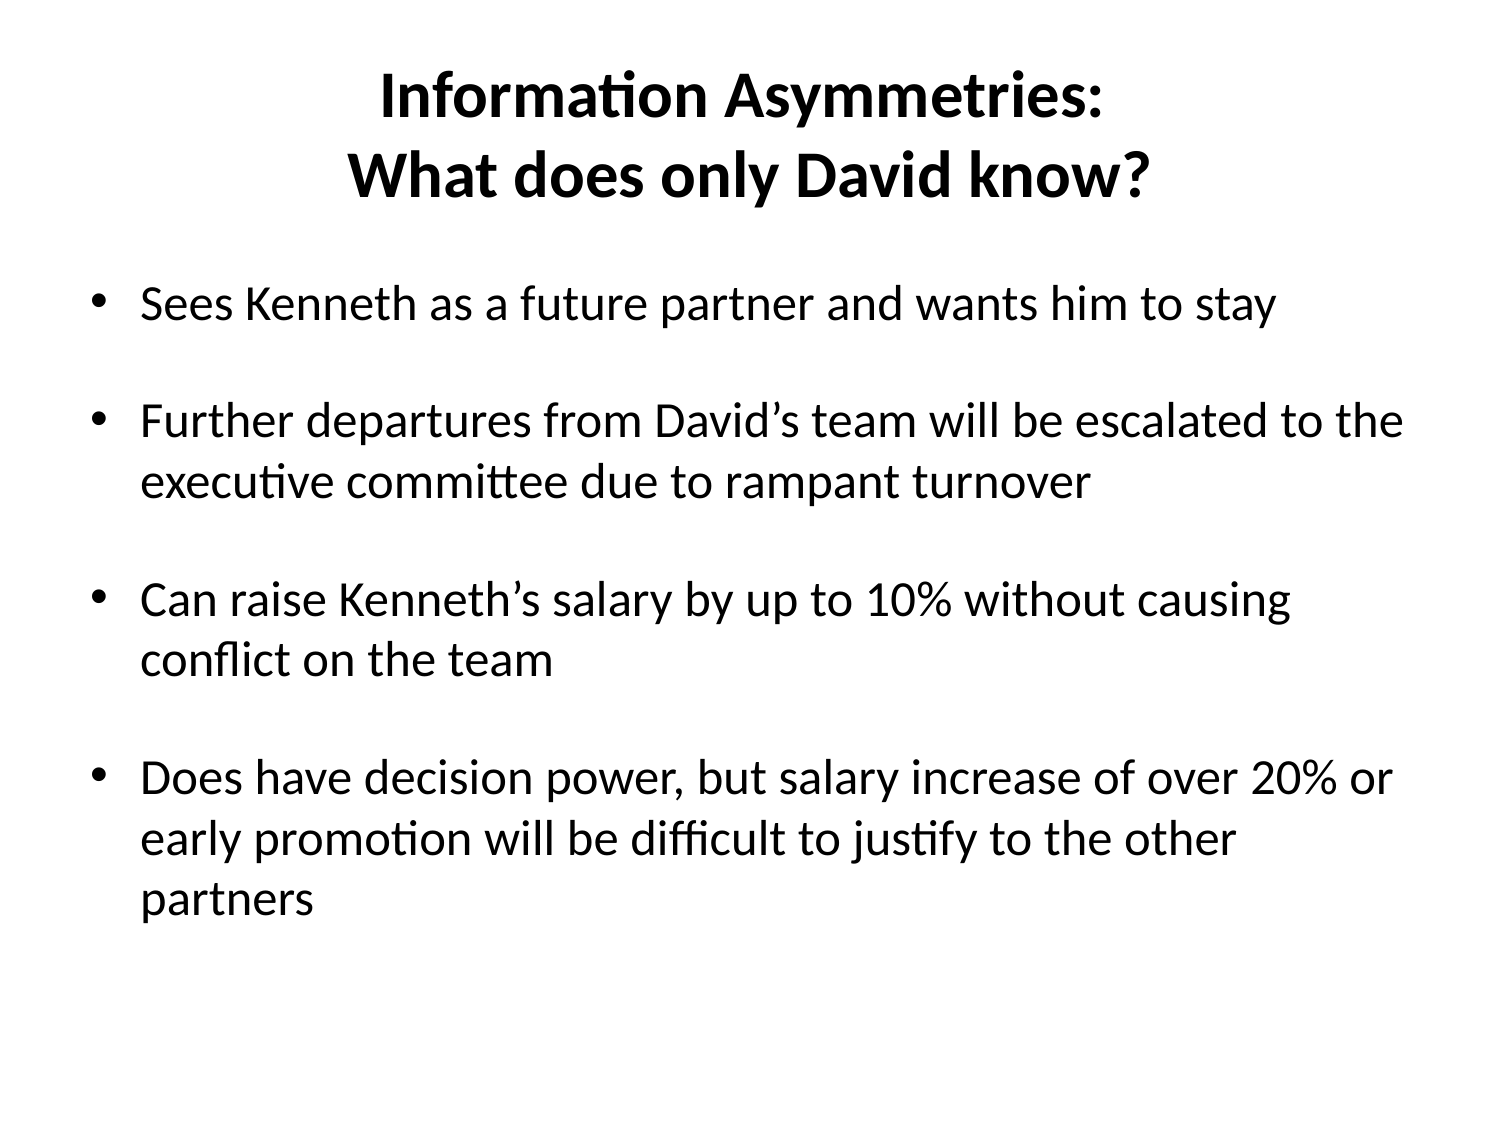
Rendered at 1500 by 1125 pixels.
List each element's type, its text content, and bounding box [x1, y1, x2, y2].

list Sees Kenneth as a future partner and wants him to stay Further departures from David’s team will be escalated to the executive committee due to rampant turnover Can raise Kenneth’s salary by up to 10% without causing conflict on the team Does have decision power, but salary increase of over 20% or early promotion will be difficult to justify to the other partners Does not believe an associate could get an external offer in this economy, and is suspicious of false offers [75, 262, 1425, 1113]
title Information Asymmetries: What does only David know? [75, 37, 1425, 225]
